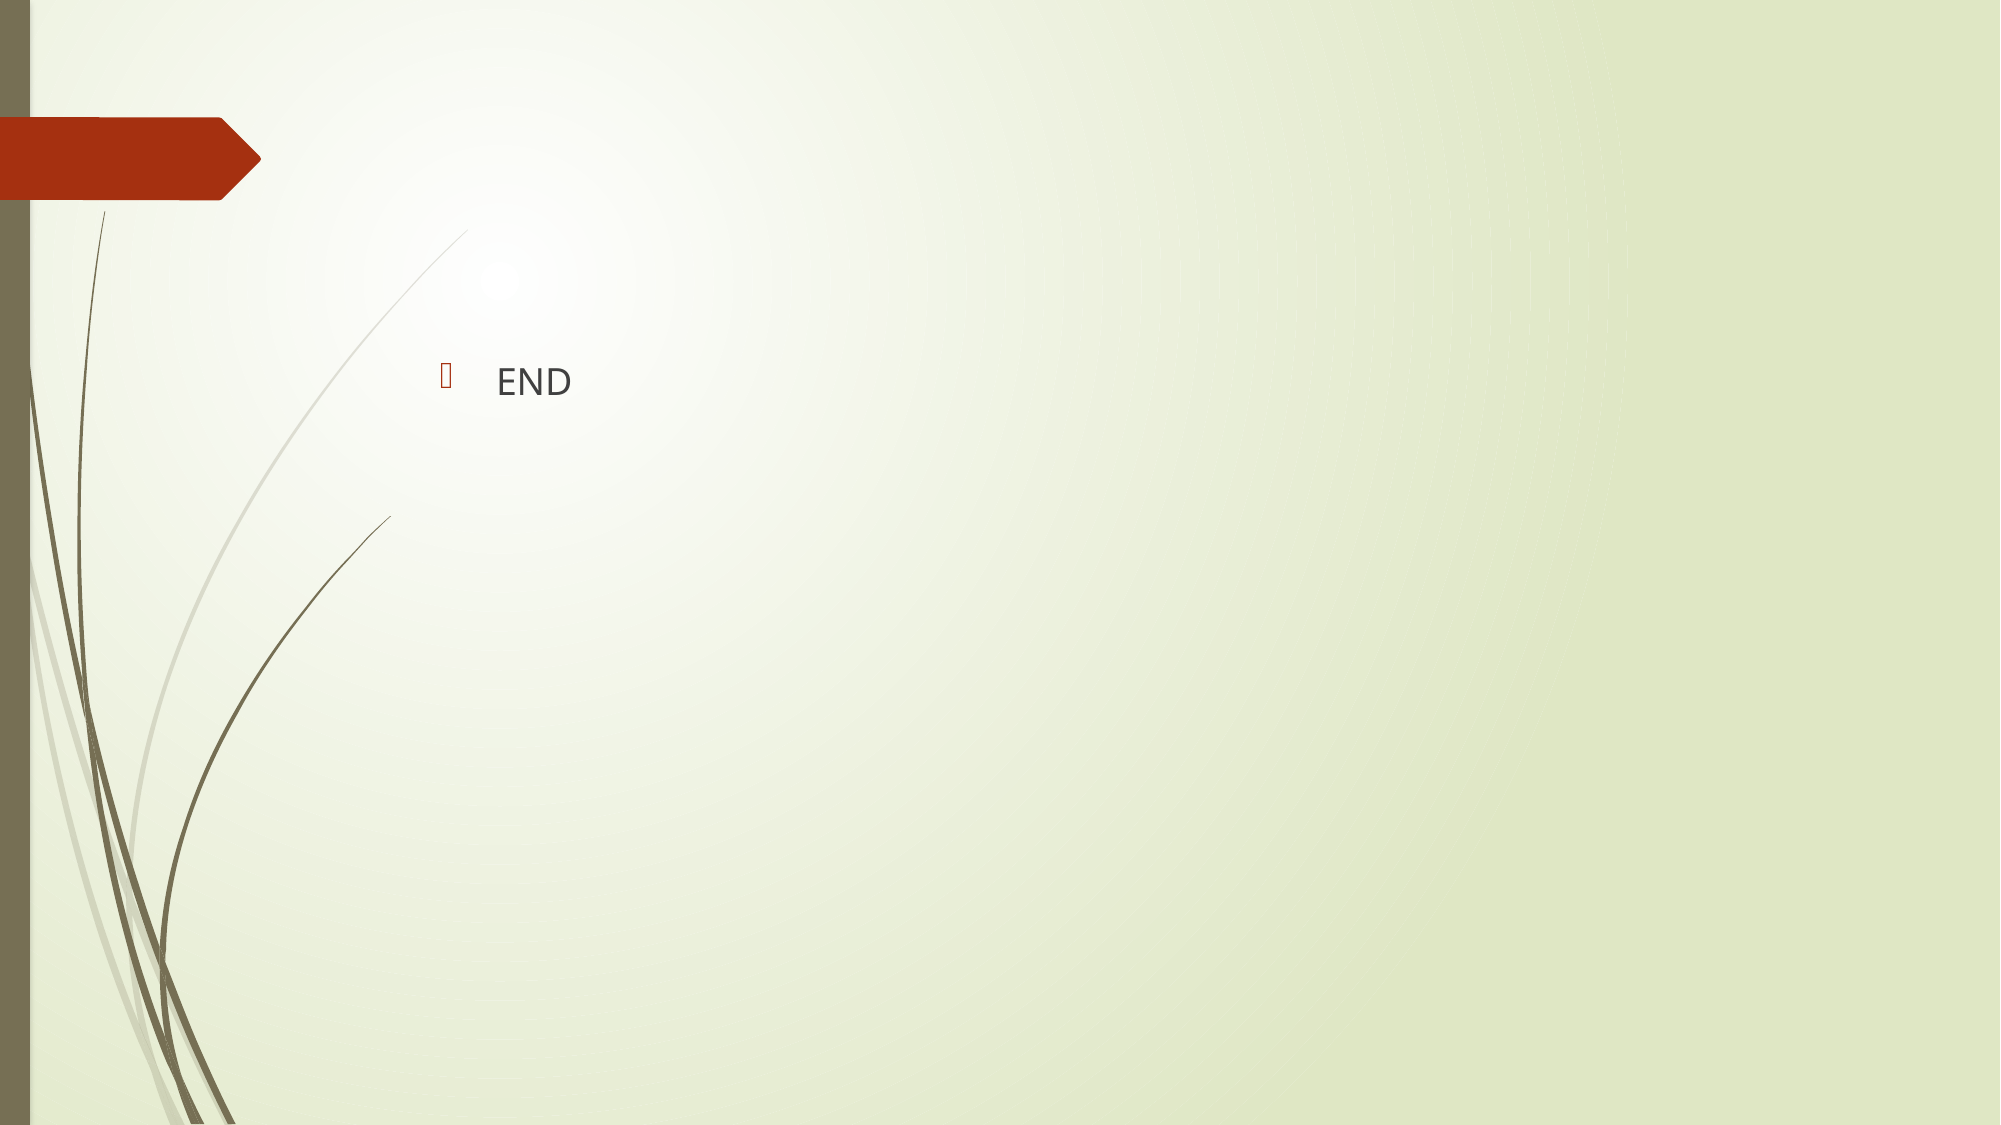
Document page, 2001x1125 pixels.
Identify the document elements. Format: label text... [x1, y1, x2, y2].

list END [424, 350, 1888, 970]
